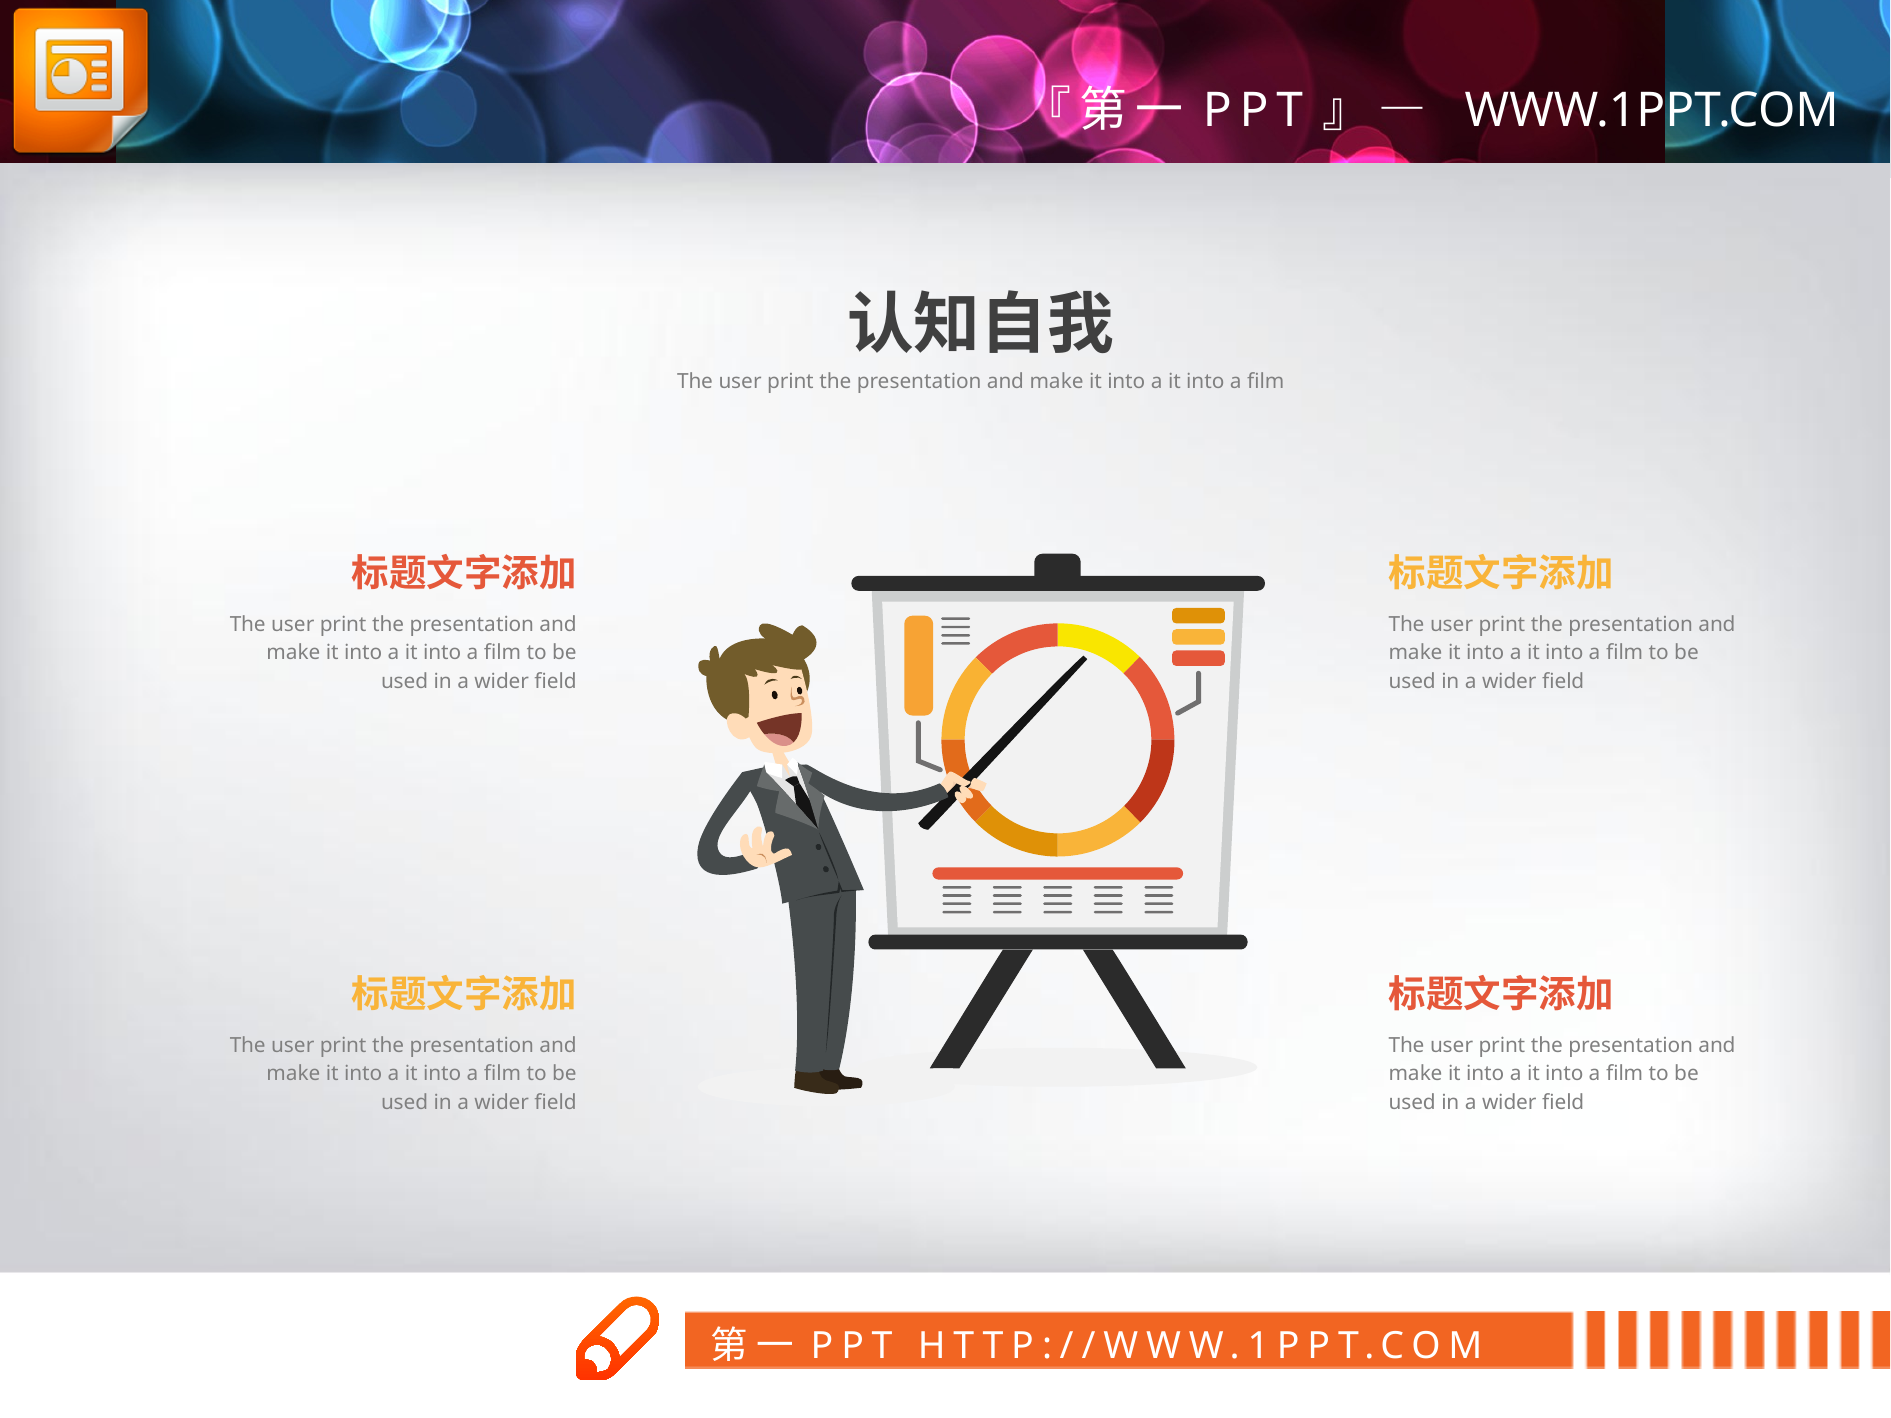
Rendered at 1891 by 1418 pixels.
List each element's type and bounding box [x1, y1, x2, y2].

text_box [569, 273, 1392, 399]
text_box [1373, 962, 1765, 1123]
text_box [1373, 541, 1765, 702]
text_box [693, 553, 1266, 1107]
picture [0, 0, 1891, 1275]
picture [685, 1311, 1891, 1369]
text_box [200, 962, 592, 1123]
text_box [200, 541, 592, 702]
